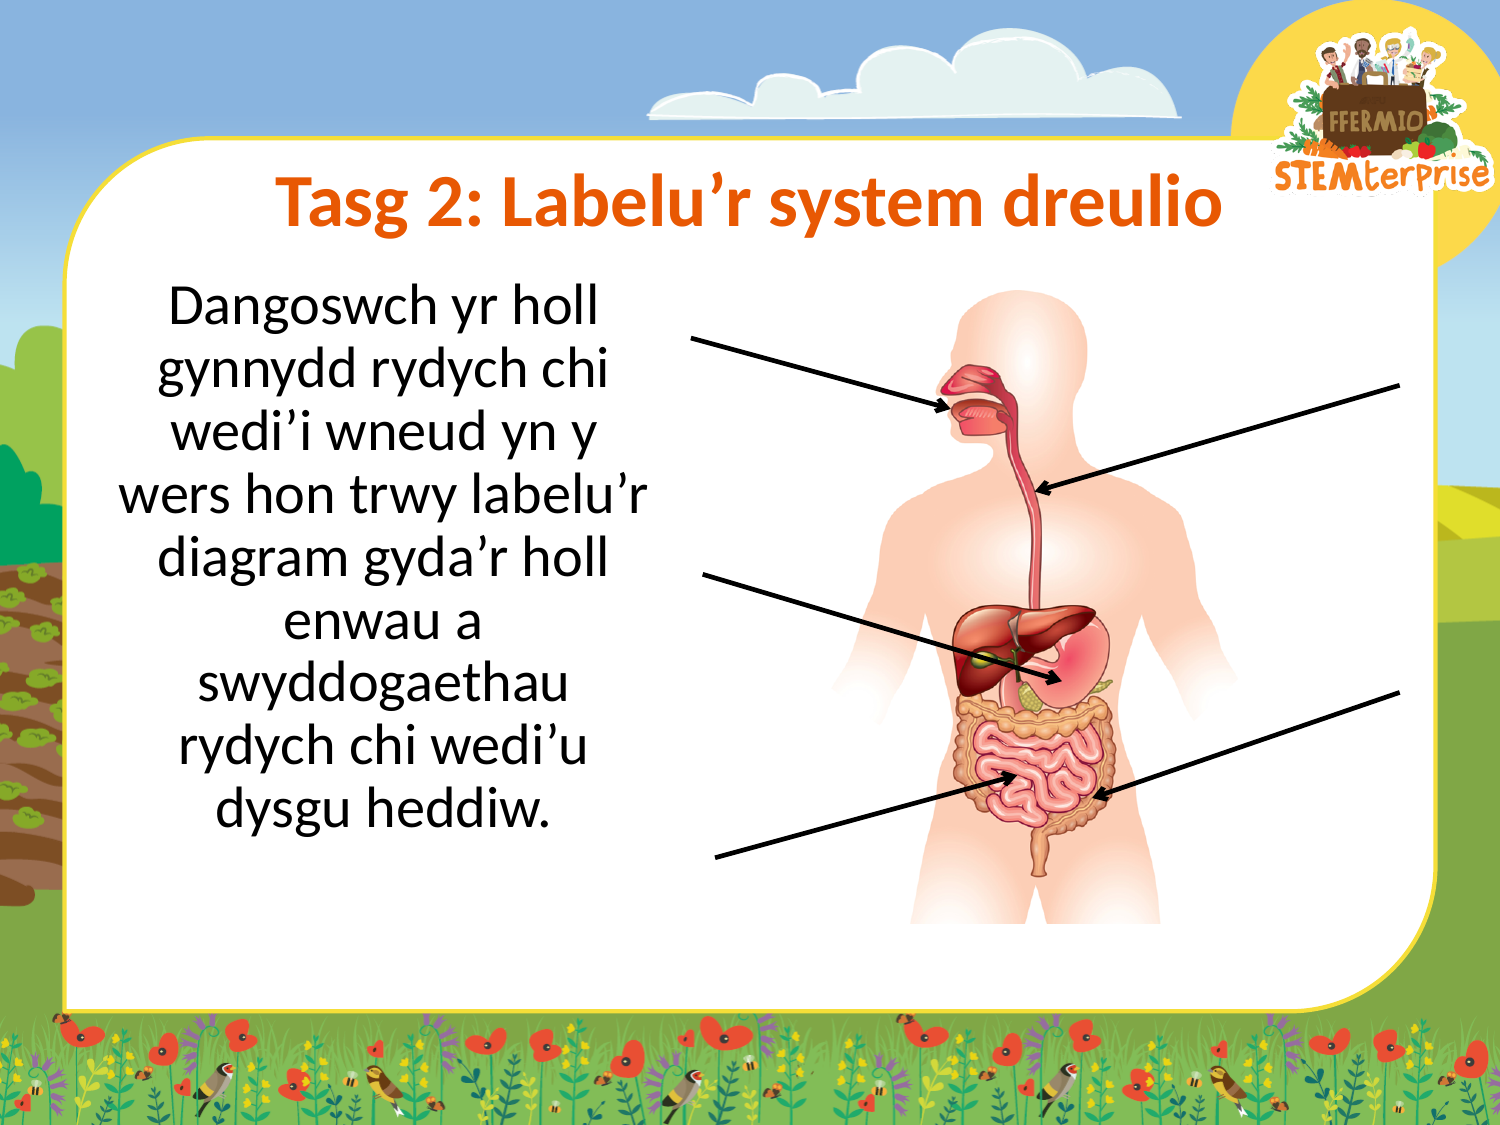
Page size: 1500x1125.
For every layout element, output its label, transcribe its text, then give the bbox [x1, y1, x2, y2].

picture [0, 0, 1500, 1125]
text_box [714, 774, 1018, 858]
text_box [1034, 385, 1400, 492]
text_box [690, 337, 951, 410]
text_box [702, 574, 1063, 682]
list Dangoswch yr holl gynnydd rydych chi wedi’i wneud yn y wers hon trwy labelu’r diagram gyda’r holl enwau a swyddogaethau rydych chi wedi’u dysgu heddiw. [100, 267, 668, 965]
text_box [1091, 692, 1400, 799]
title Tasg 2: Labelu’r system dreulio [218, 137, 1282, 256]
